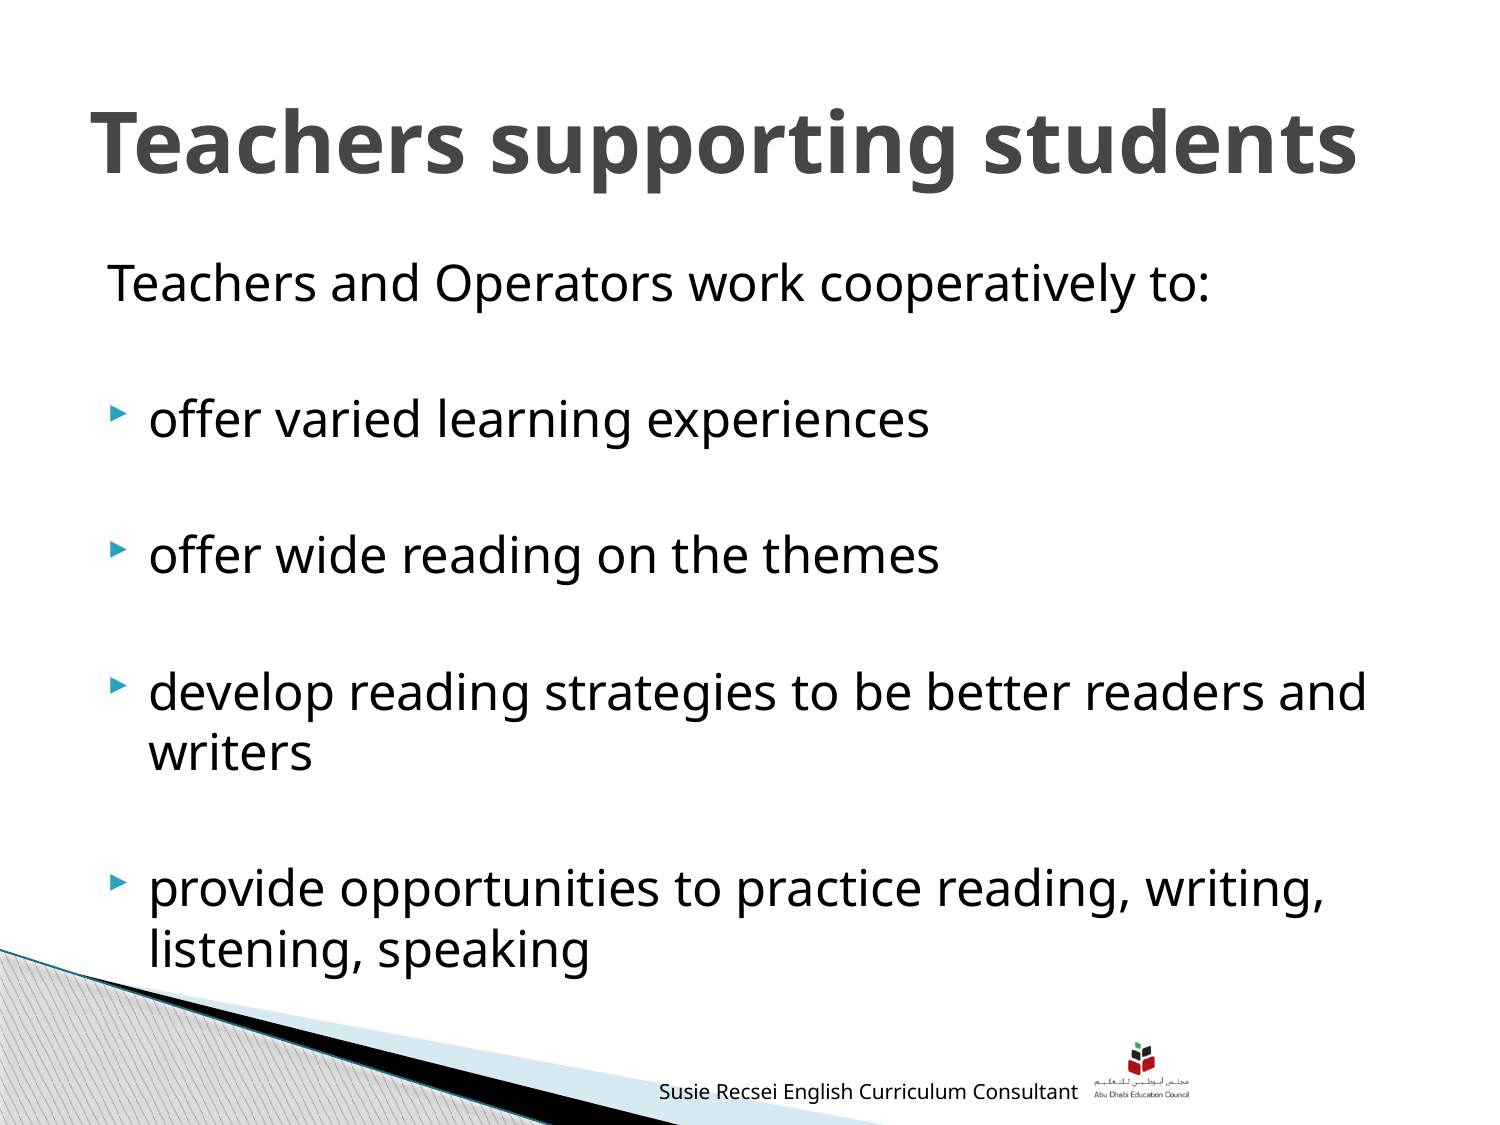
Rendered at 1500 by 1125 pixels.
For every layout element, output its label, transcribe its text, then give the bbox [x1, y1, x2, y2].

title Teachers supporting students [75, 45, 1425, 233]
picture [1087, 1037, 1195, 1104]
list Teachers and Operators work cooperatively to: offer varied learning experiences offer wide reading on the themes develop reading strategies to be better readers and writers provide opportunities to practice reading, writing, listening, speaking [75, 243, 1425, 986]
footer Susie Recsei English Curriculum Consultant [537, 1051, 1084, 1112]
